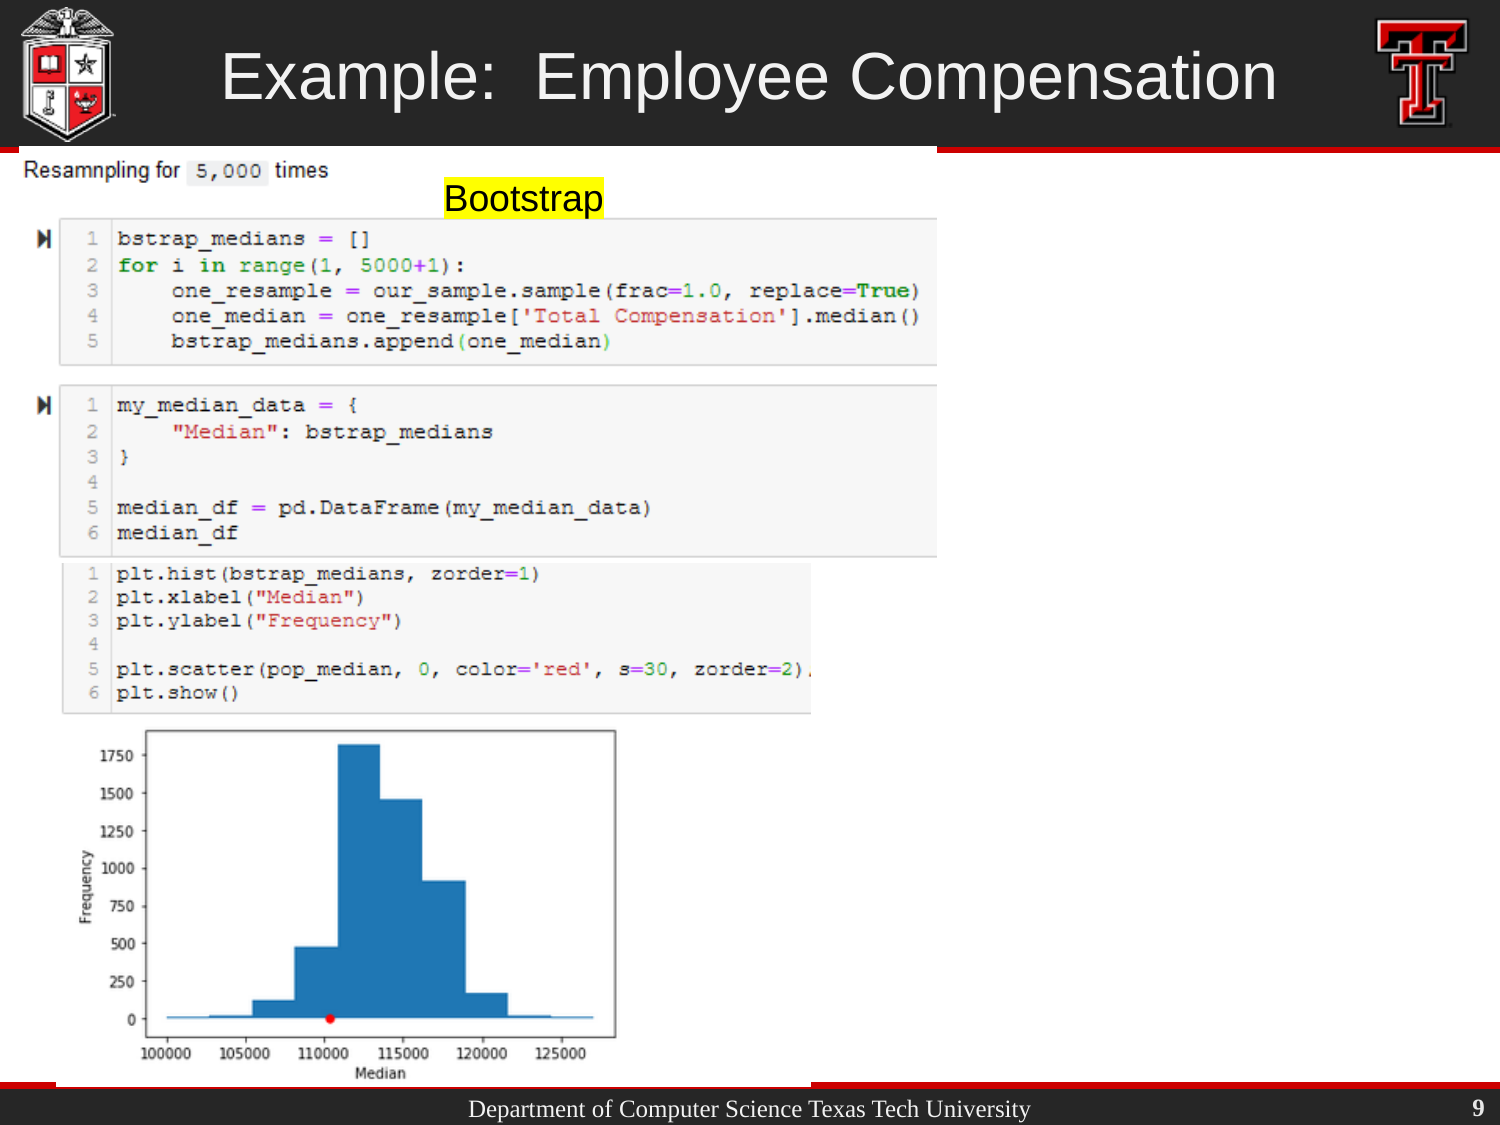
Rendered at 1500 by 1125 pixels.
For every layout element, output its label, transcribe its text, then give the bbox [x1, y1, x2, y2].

picture [21, 7, 116, 142]
slide_number 9 [1392, 1086, 1500, 1125]
picture [1373, 14, 1472, 128]
title Example: Employee Compensation [151, 6, 1349, 141]
picture [18, 146, 937, 1088]
